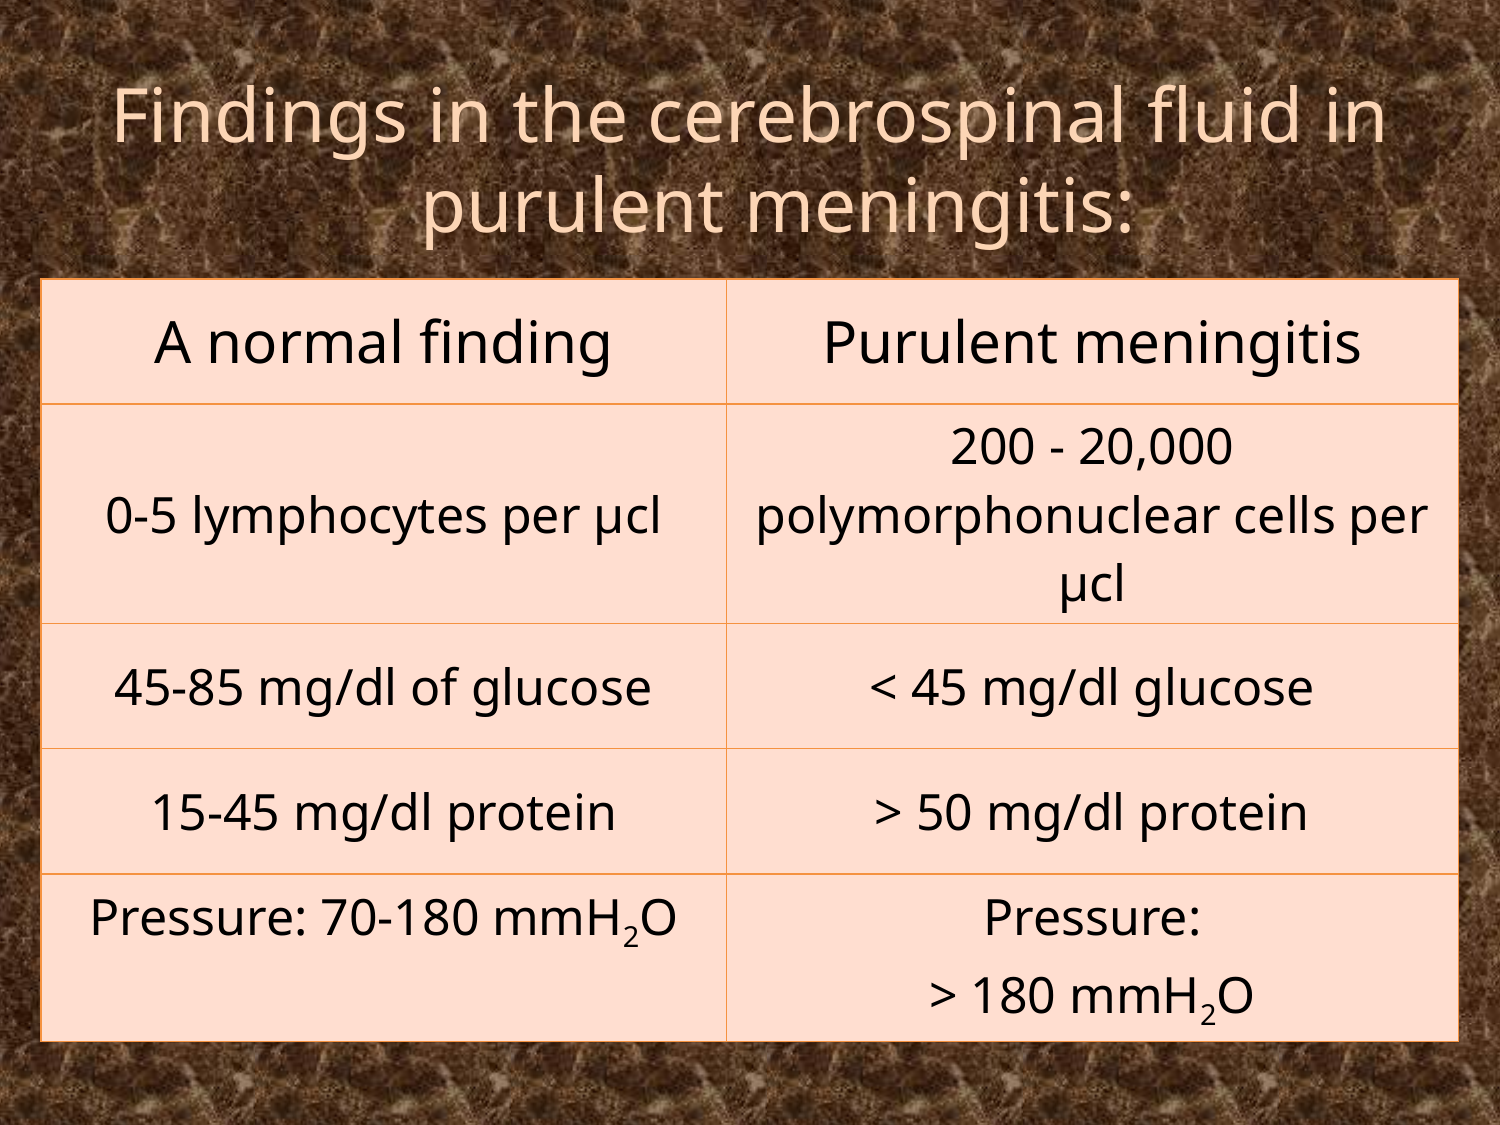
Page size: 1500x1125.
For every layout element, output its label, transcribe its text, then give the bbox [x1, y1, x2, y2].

table_cell 200 - 20,000 polymorphonuclear cells per μcl [727, 405, 1458, 623]
table_cell 0-5 lymphocytes per μcl [42, 405, 726, 623]
table_cell > 50 mg/dl protein [727, 749, 1458, 873]
table_header A normal finding [42, 280, 726, 403]
text_box Findings in the cerebrospinal fluid in purulent meningitis: [0, 0, 1500, 1125]
table_cell 15-45 mg/dl protein [42, 749, 726, 873]
table_cell < 45 mg/dl glucose [727, 624, 1458, 748]
table_cell 45-85 mg/dl of glucose [42, 624, 726, 748]
table_cell Pressure: > 180 mmH2O [727, 875, 1458, 1041]
table_cell Pressure: 70-180 mmH2O [42, 875, 726, 1041]
table_header Purulent meningitis [727, 280, 1458, 403]
